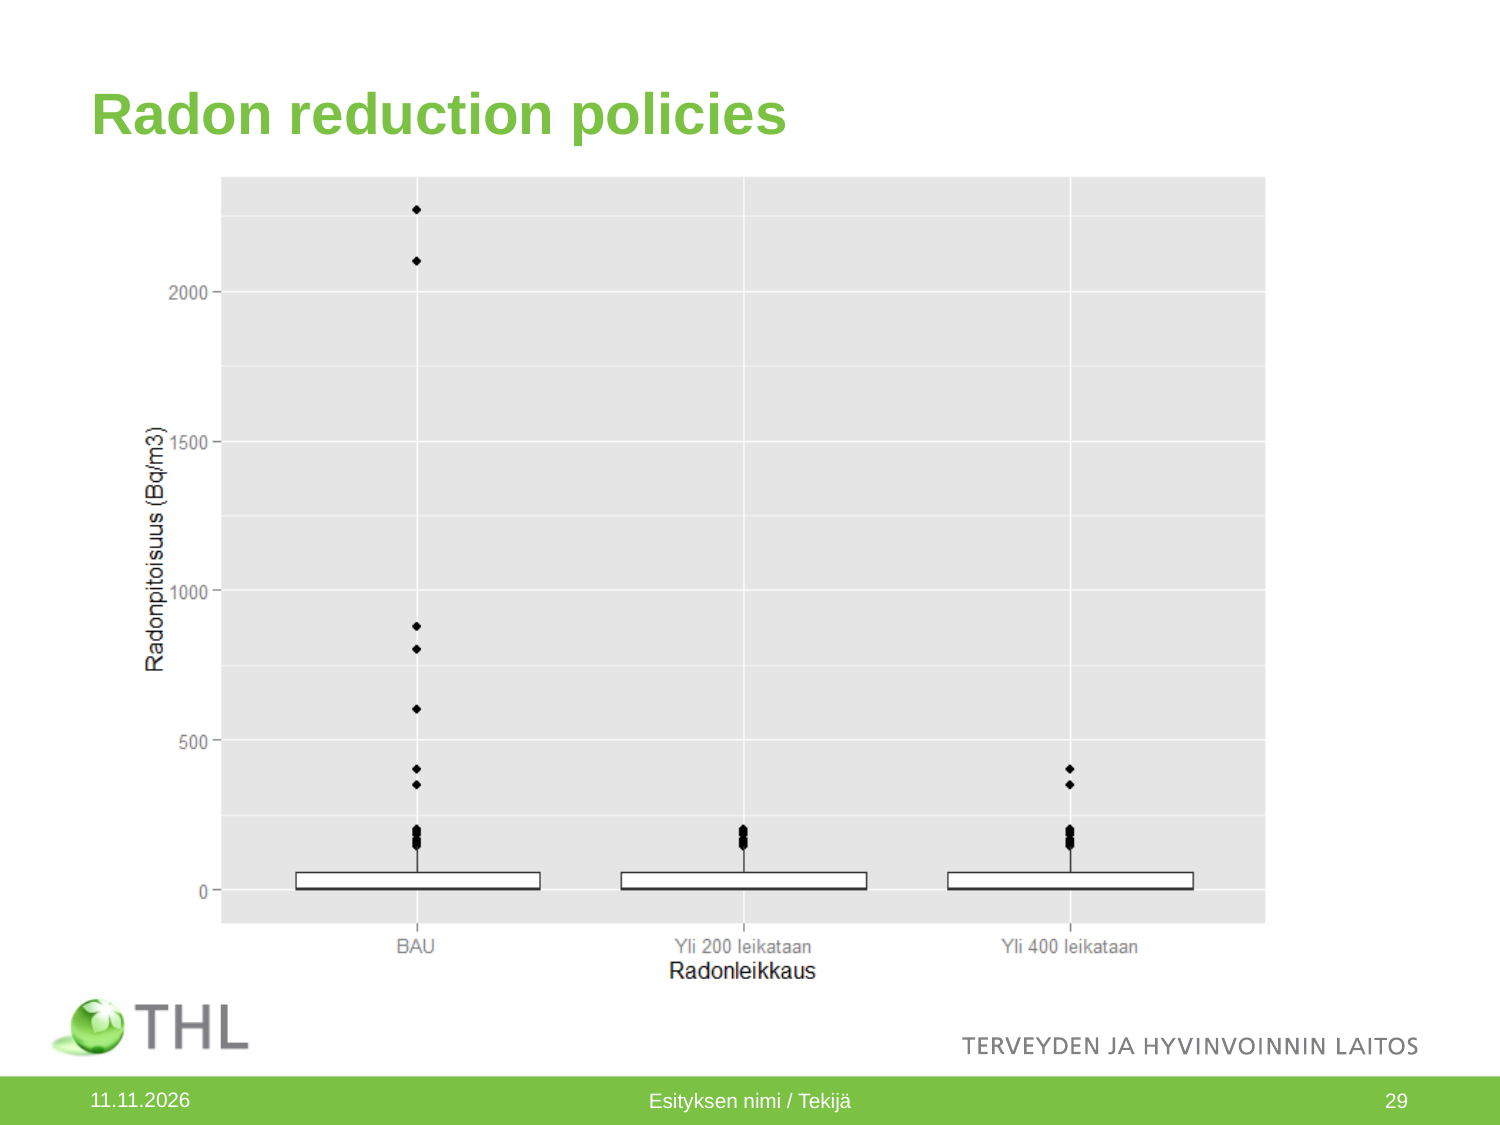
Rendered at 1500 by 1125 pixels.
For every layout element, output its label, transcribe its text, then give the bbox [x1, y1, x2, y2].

footer Esityksen nimi / Tekijä [253, 1082, 1245, 1118]
picture [24, 983, 275, 1067]
title Radon reduction policies [76, 42, 1424, 155]
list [123, 150, 1294, 999]
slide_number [74, 1080, 255, 1118]
slide_number 29 [1245, 1082, 1424, 1118]
